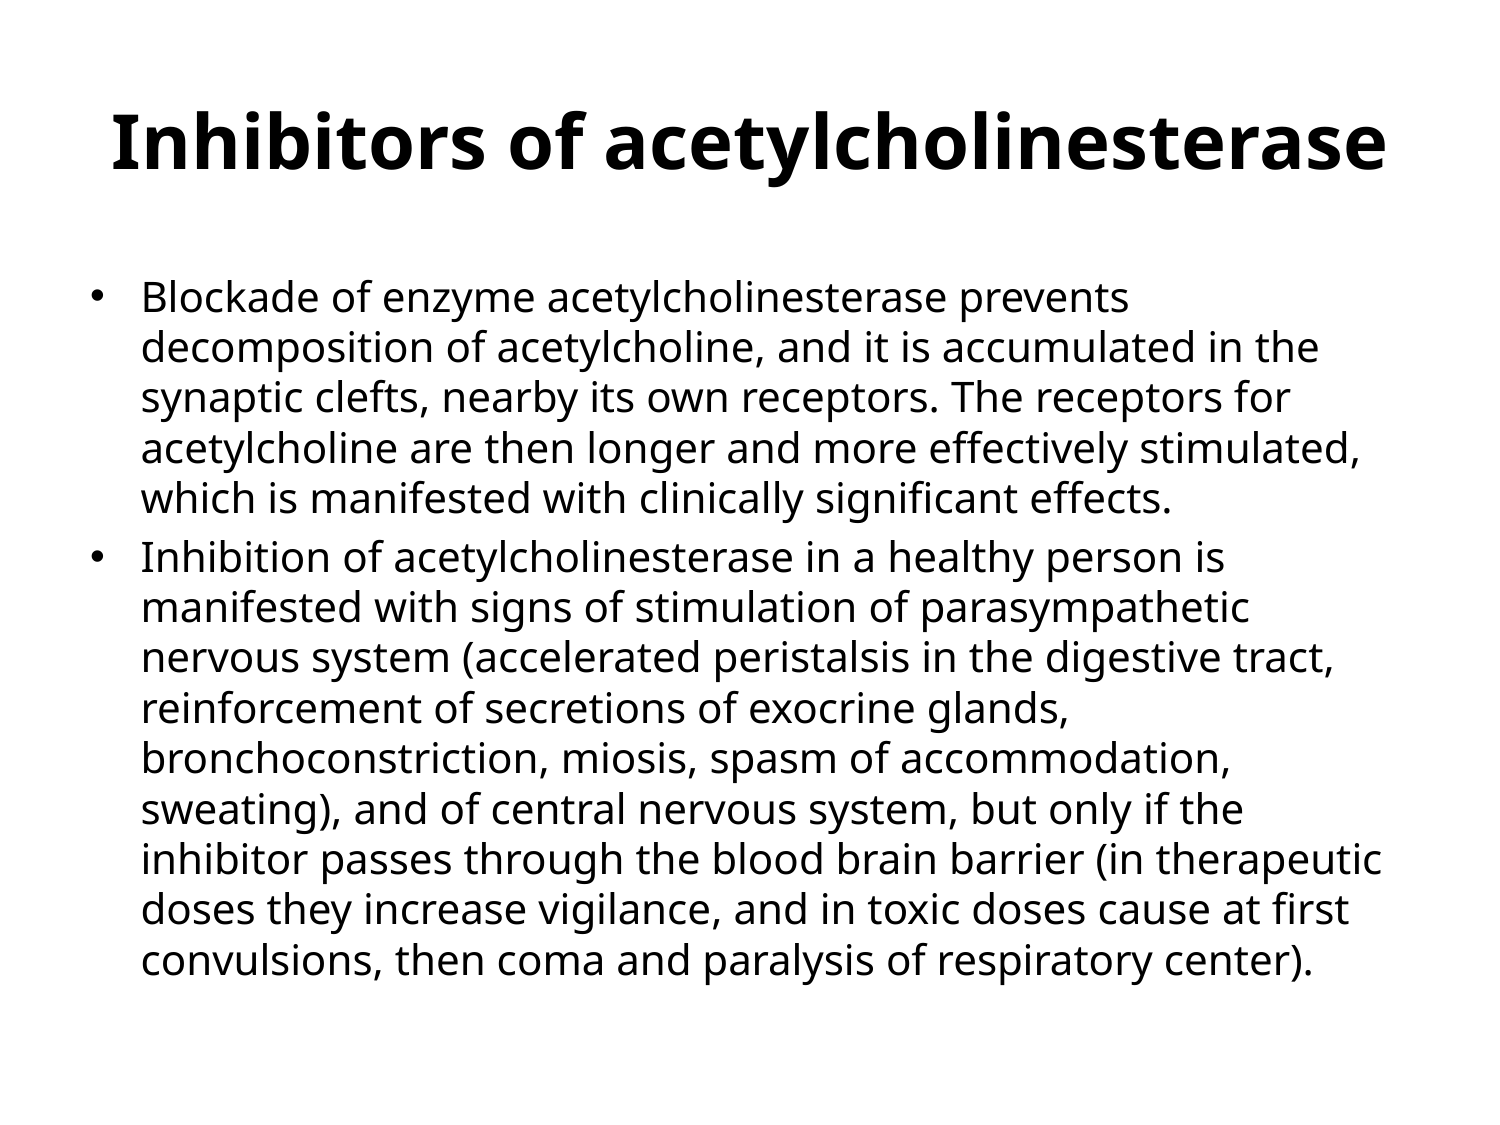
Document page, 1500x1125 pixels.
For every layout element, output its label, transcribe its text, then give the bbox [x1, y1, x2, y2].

title Inhibitors of acetylcholinesterase [75, 45, 1425, 233]
list Blockade of enzyme acetylcholinesterase prevents decomposition of acetylcholine, and it is accumulated in the synaptic clefts, nearby its own receptors. The receptors for acetylcholine are then longer and more effectively stimulated, which is manifested with clinically significant effects. Inhibition of acetylcholinesterase in a healthy person is manifested with signs of stimulation of parasympathetic nervous system (accelerated peristalsis in the digestive tract, reinforcement of secretions of exocrine glands, bronchoconstriction, miosis, spasm of accommodation, sweating), and of central nervous system, but only if the inhibitor passes through the blood brain barrier (in therapeutic doses they increase vigilance, and in toxic doses cause at first convulsions, then coma and paralysis of respiratory center). [75, 262, 1425, 1005]
